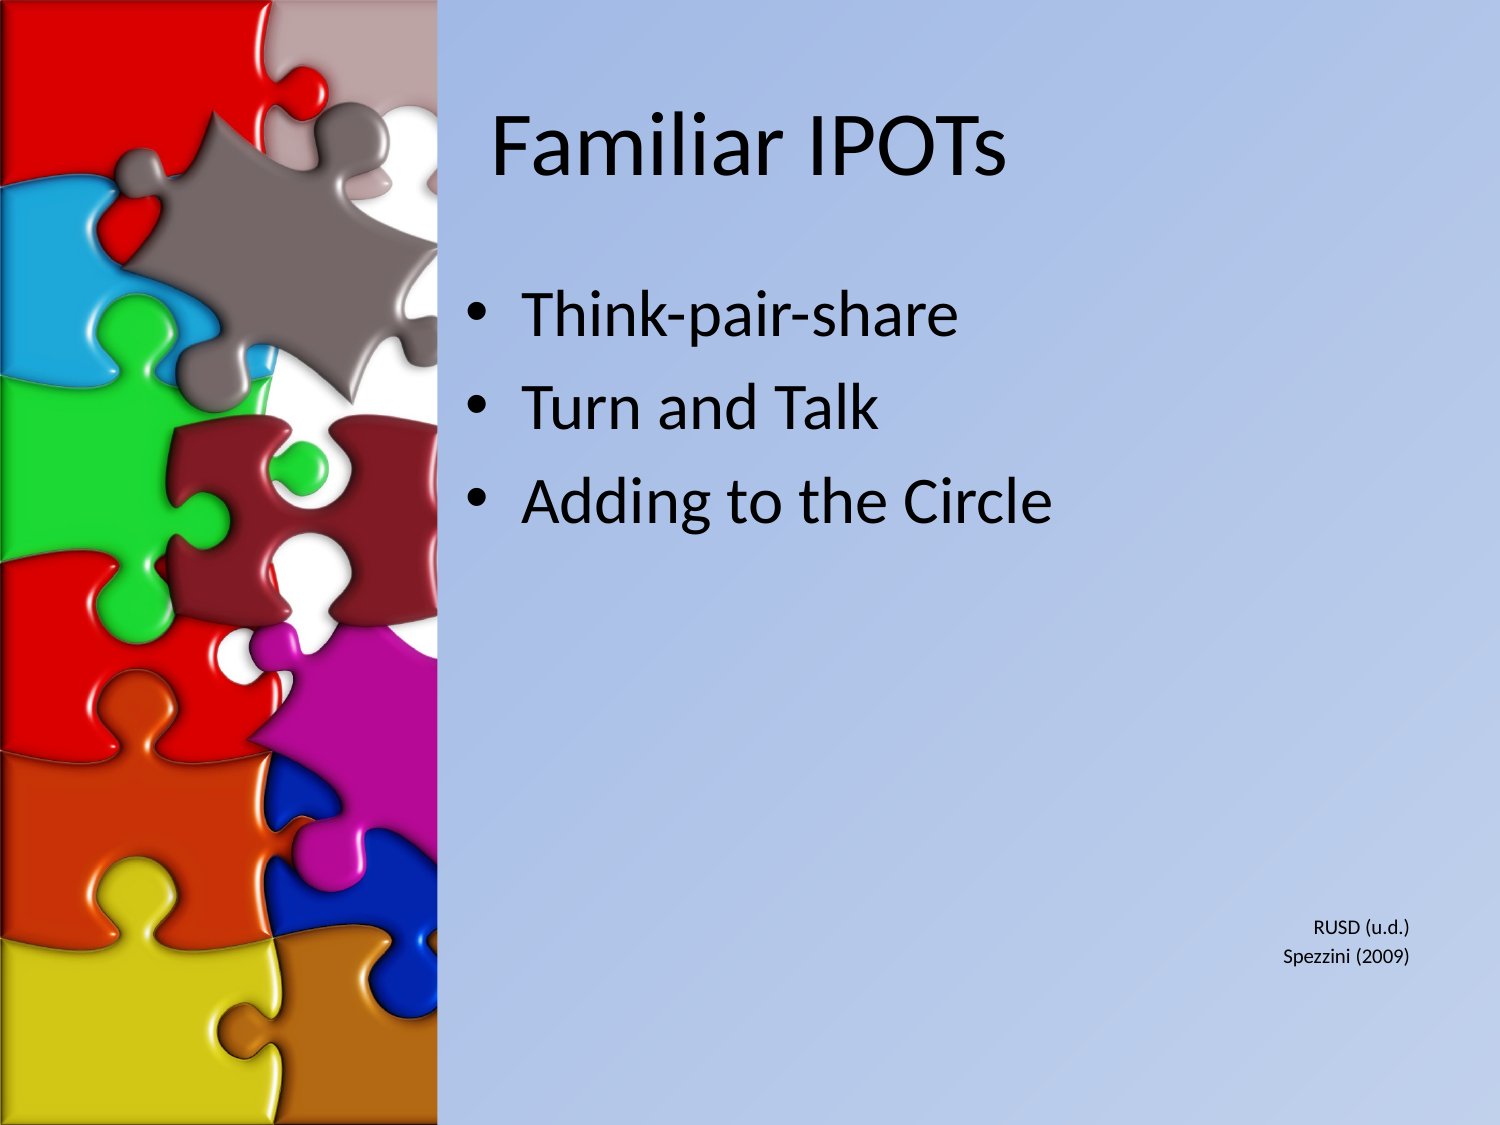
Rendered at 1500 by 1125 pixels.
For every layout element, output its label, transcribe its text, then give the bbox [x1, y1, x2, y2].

picture [0, 0, 438, 1125]
list Think-pair-share Turn and Talk Adding to the Circle RUSD (u.d.) Spezzini (2009) [450, 262, 1425, 1005]
title Familiar IPOTs [75, 45, 1425, 233]
